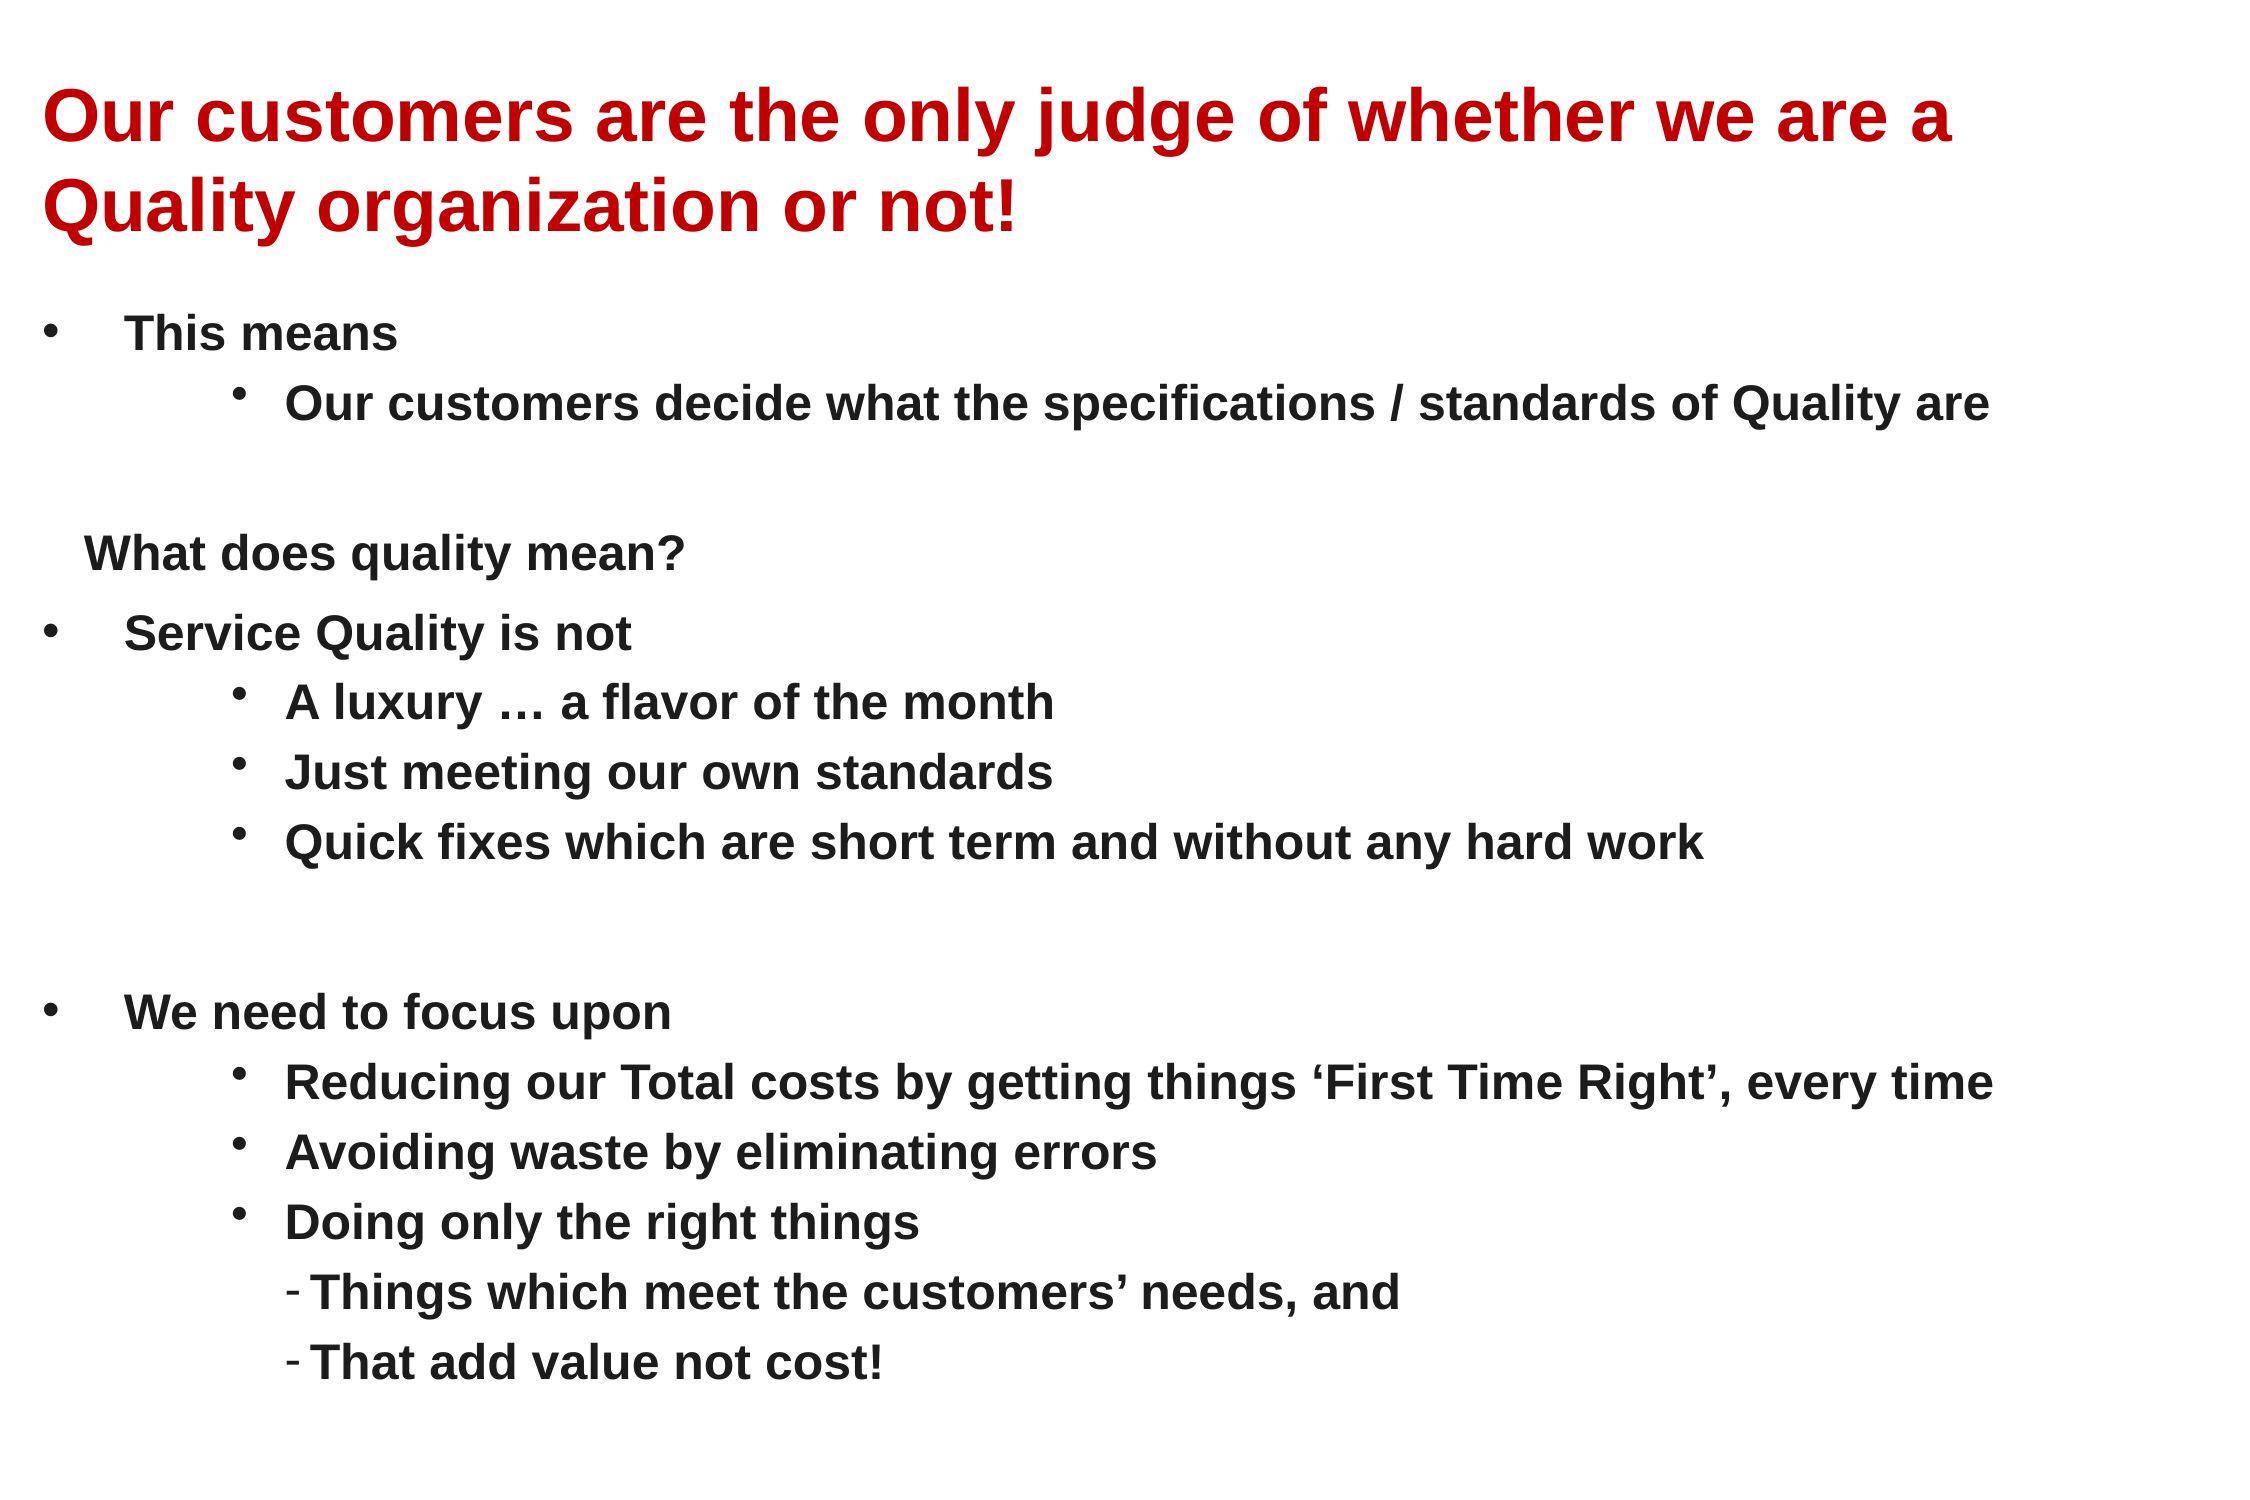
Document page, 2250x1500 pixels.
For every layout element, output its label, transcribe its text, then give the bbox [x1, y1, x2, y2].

list This means Our customers decide what the specifications / standards of Quality are What does quality mean? Service Quality is not A luxury … a flavor of the month Just meeting our own standards Quick fixes which are short term and without any hard work We need to focus upon Reducing our Total costs by getting things ‘First Time Right’, every time Avoiding waste by eliminating errors Doing only the right things Things which meet the customers’ needs, and That add value not cost! [41, 299, 2214, 1500]
title Our customers are the only judge of whether we are a Quality organization or not! [41, 66, 2209, 233]
